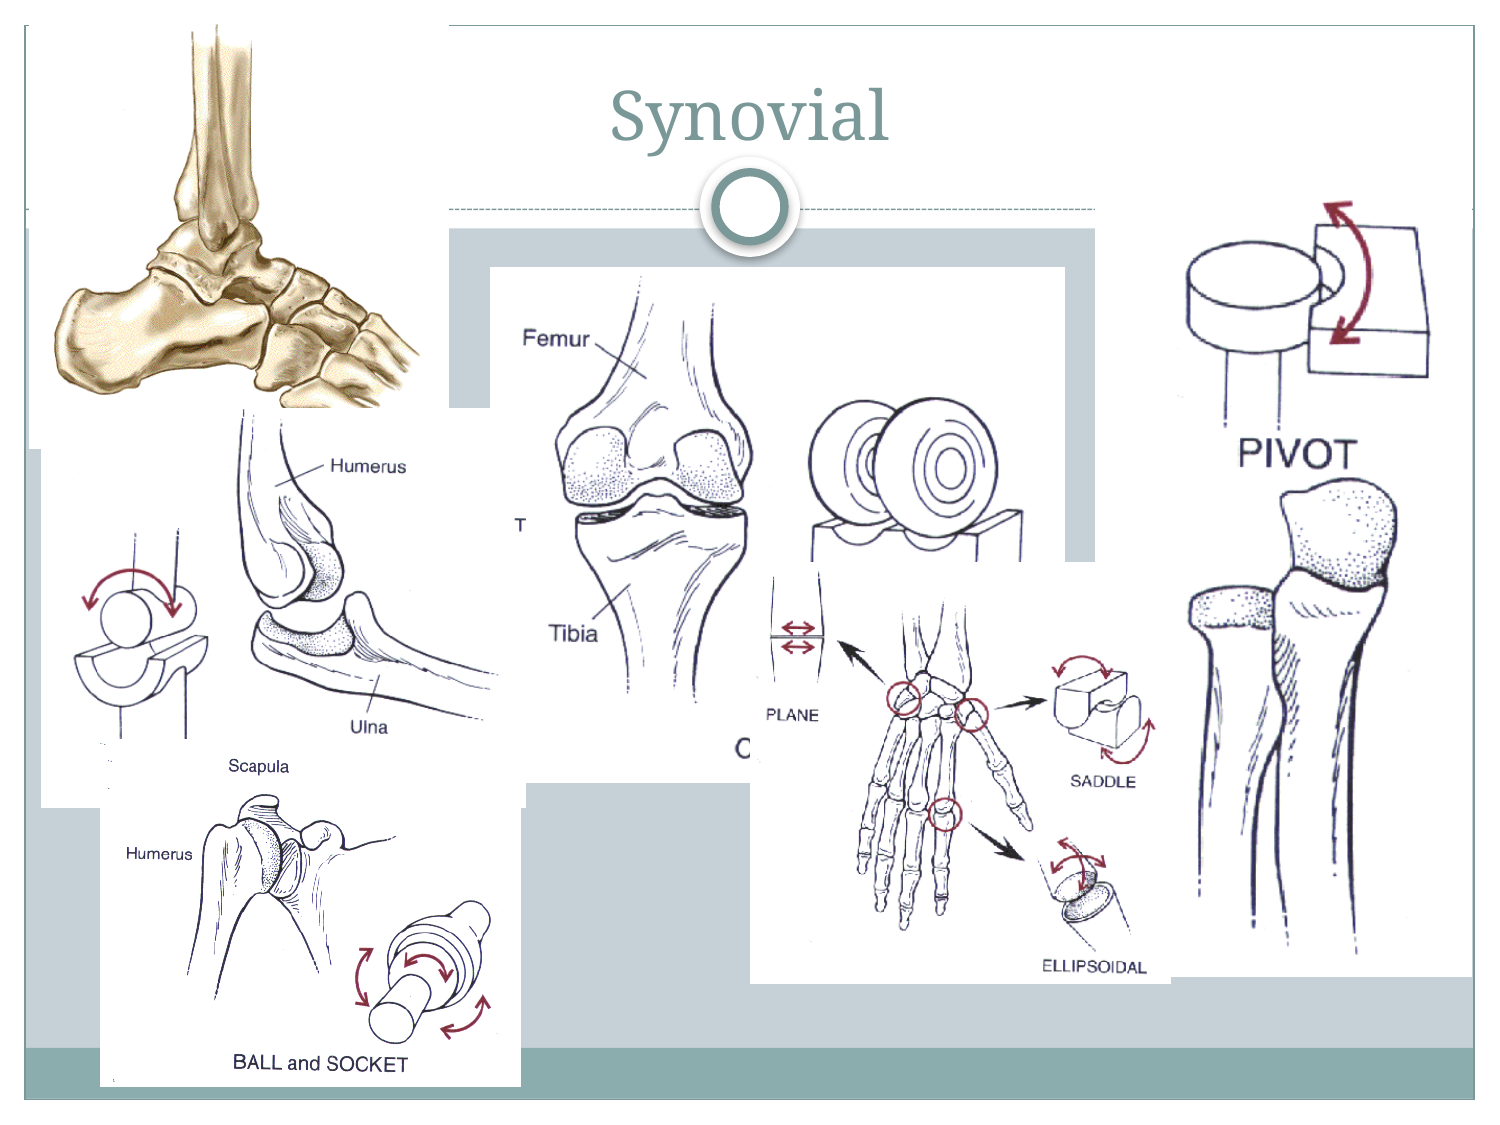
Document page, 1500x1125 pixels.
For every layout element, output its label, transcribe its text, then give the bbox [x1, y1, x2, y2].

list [29, 0, 449, 450]
picture [41, 160, 1472, 1088]
title Synovial [454, 37, 1450, 162]
